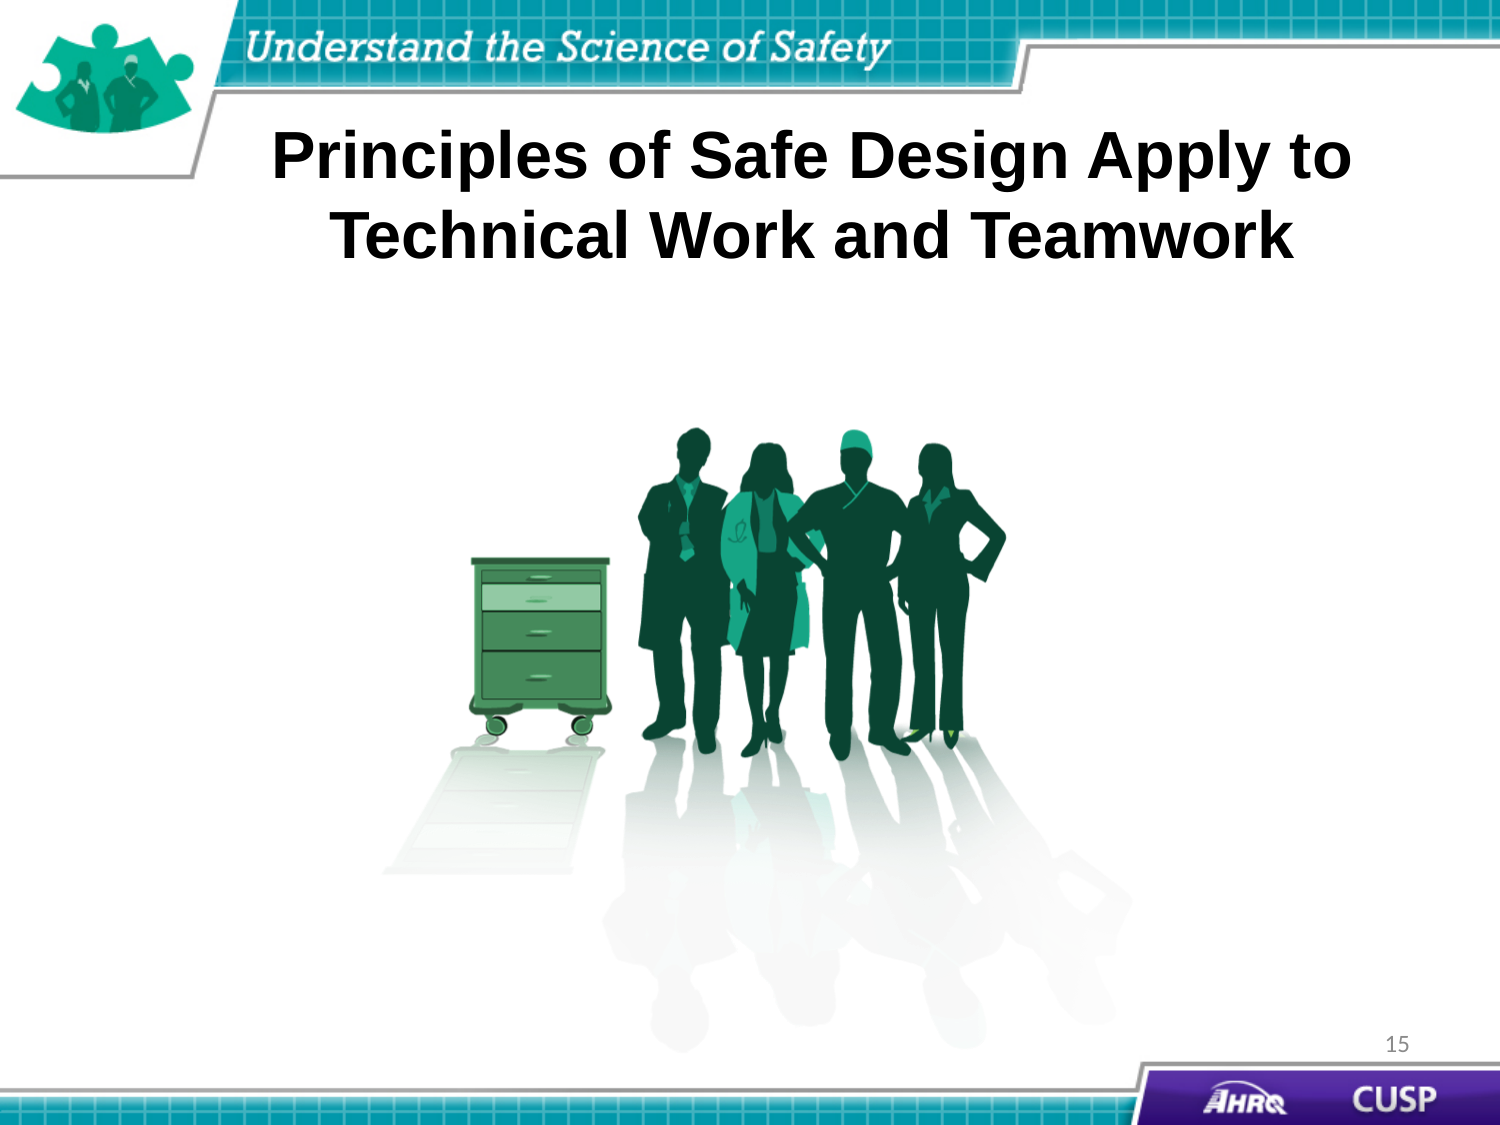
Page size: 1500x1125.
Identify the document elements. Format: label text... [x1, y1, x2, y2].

slide_number 15 [1242, 1012, 1425, 1073]
picture [0, 0, 1500, 1125]
title Principles of Safe Design Apply to Technical Work and Teamwork [174, 99, 1450, 284]
